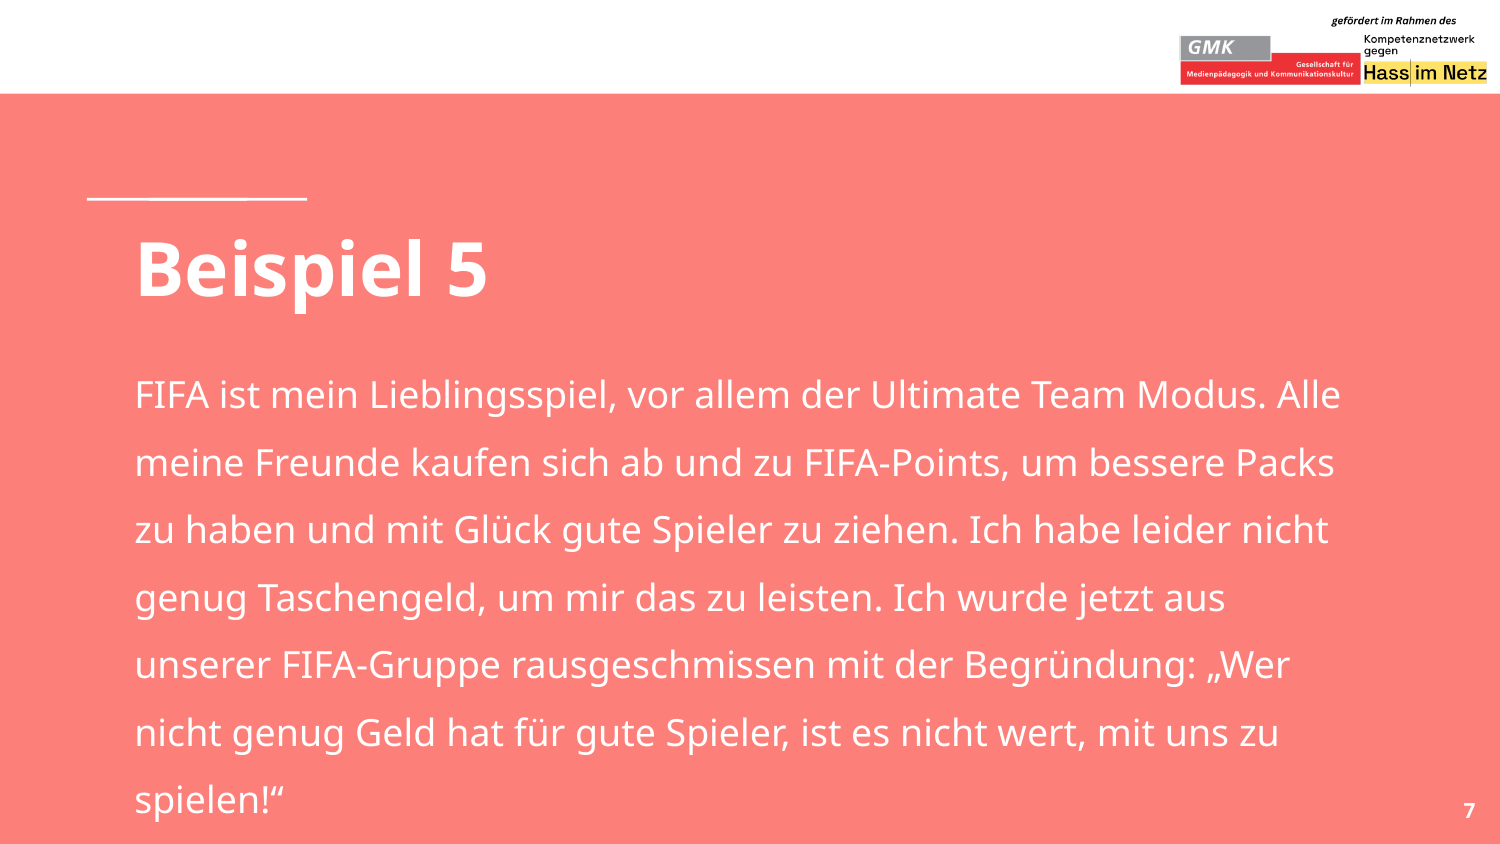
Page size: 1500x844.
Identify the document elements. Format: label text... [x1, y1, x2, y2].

text_box FIFA ist mein Lieblingsspiel, vor allem der Ultimate Team Modus. Alle meine Freunde kaufen sich ab und zu FIFA-Points, um bessere Packs zu haben und mit Glück gute Spieler zu ziehen. Ich habe leider nicht genug Taschengeld, um mir das zu leisten. Ich wurde jetzt aus unserer FIFA-Gruppe rausgeschmissen mit der Begründung: „Wer nicht genug Geld hat für gute Spieler, ist es nicht wert, mit uns zu spielen!“ [119, 341, 1371, 829]
text_box 7 [1400, 779, 1491, 844]
title Beispiel 5 [119, 216, 1381, 466]
picture [1177, 0, 1491, 94]
